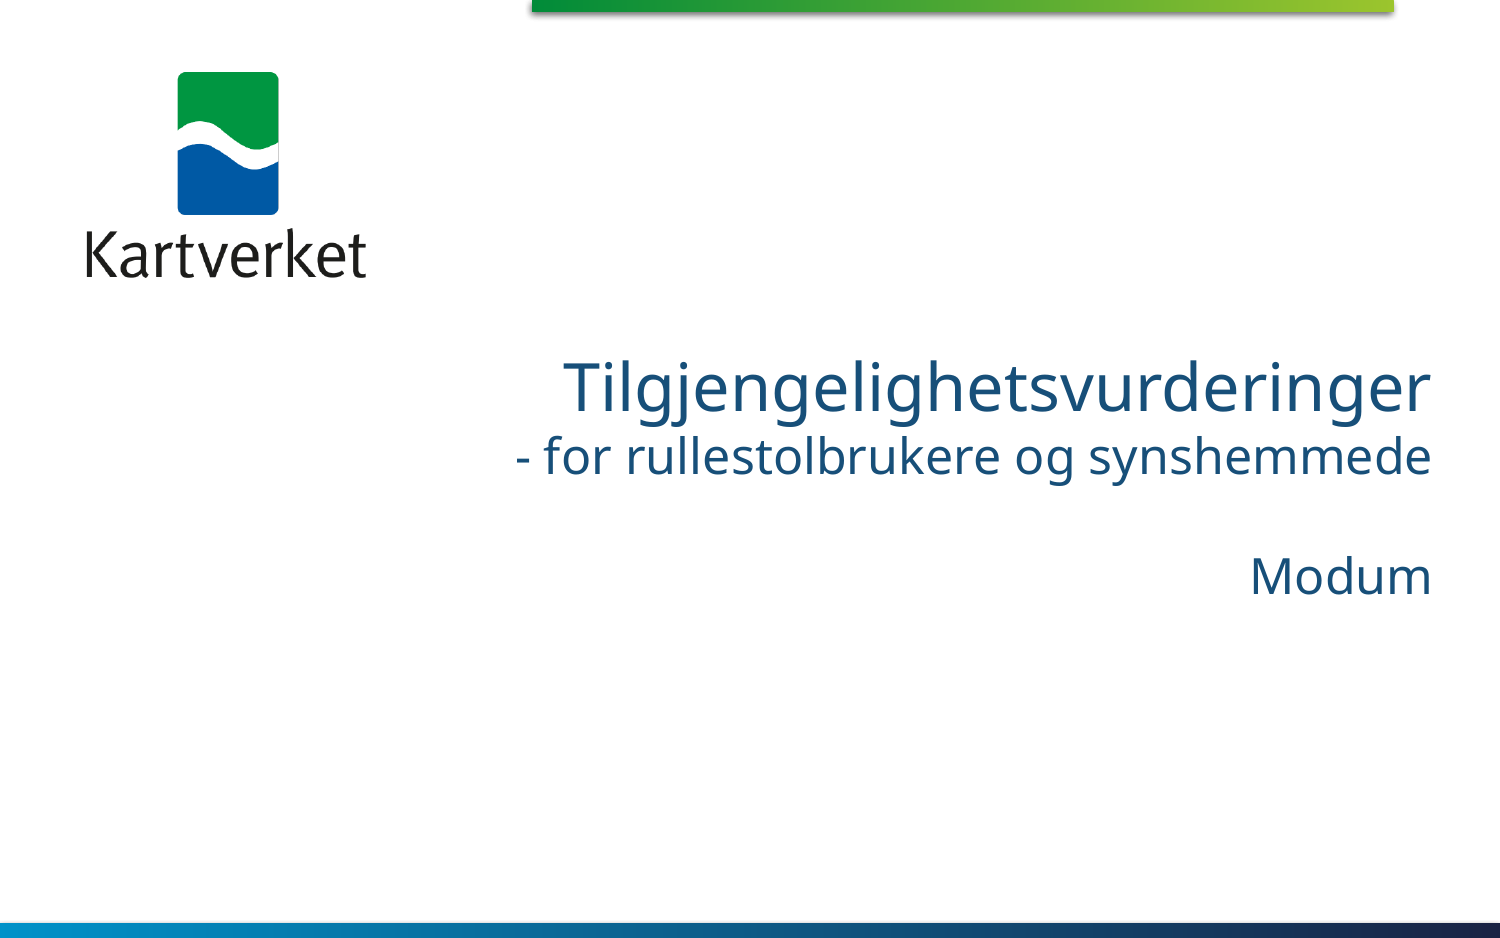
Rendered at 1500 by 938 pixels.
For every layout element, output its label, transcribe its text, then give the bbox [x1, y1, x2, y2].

text_box Tilgjengelighetsvurderinger - for rullestolbrukere og synshemmede Modum [66, 337, 1449, 613]
